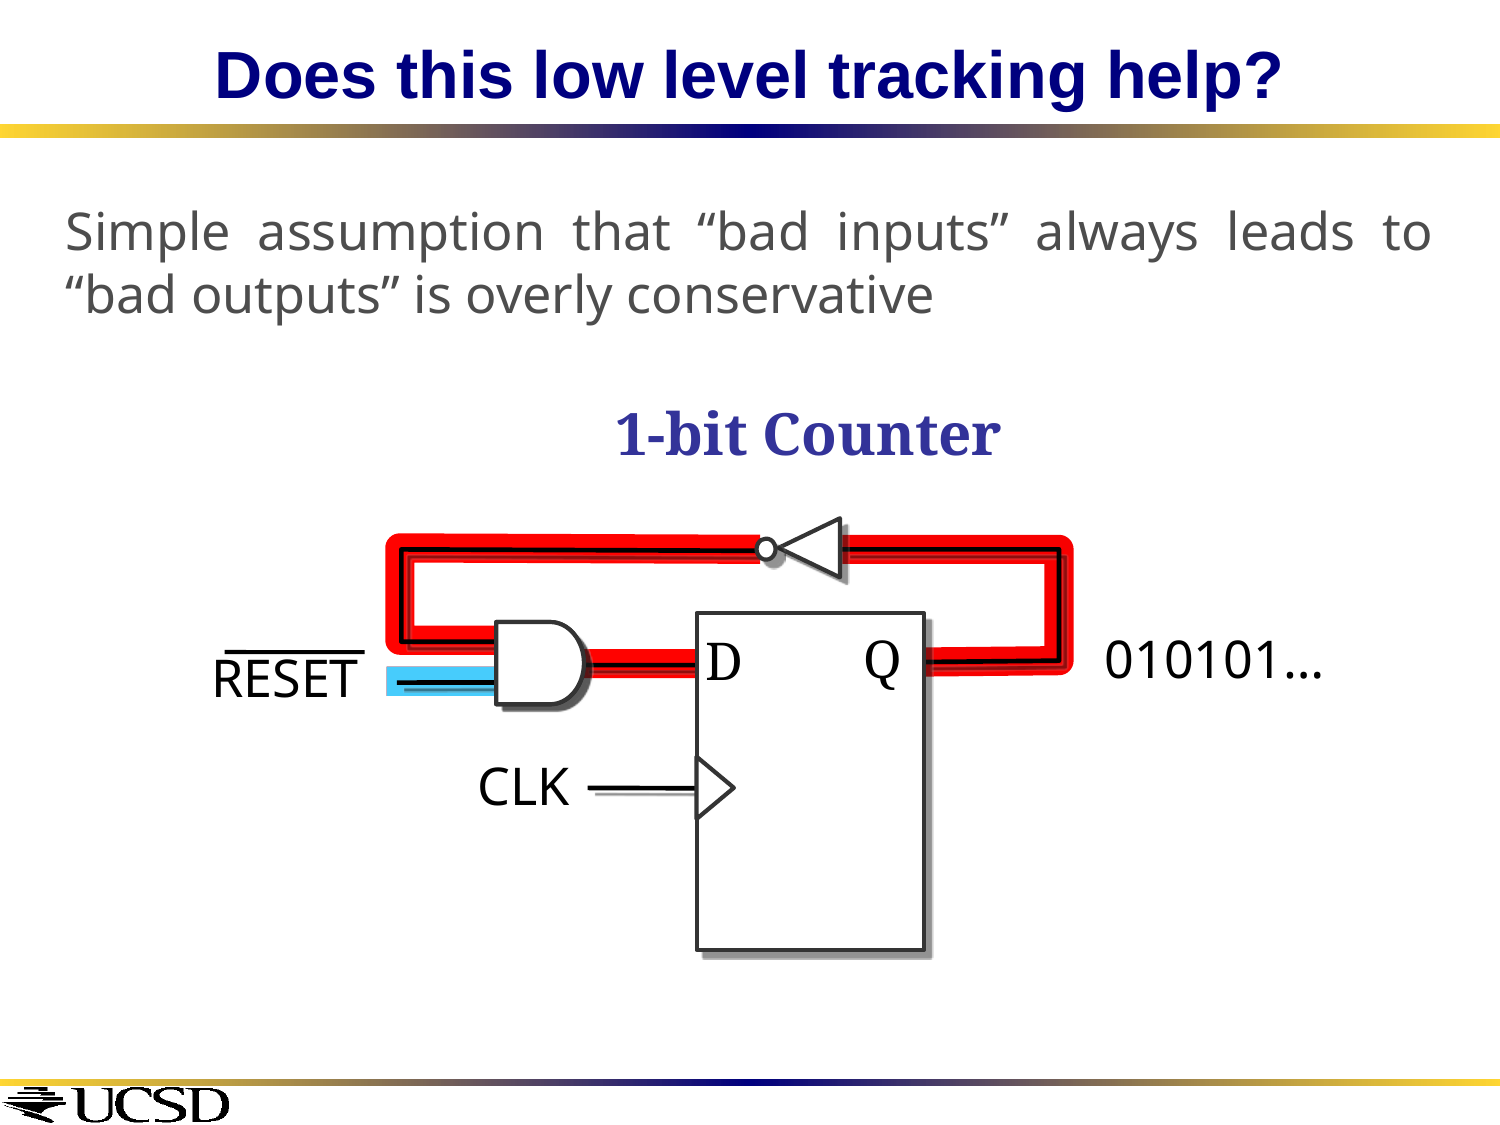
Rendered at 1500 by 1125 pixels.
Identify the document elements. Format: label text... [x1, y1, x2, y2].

text_box 010101… [1100, 626, 1330, 690]
picture [0, 1087, 229, 1123]
text_box RESET [206, 645, 364, 709]
text_box CLK [473, 753, 576, 817]
text_box 1-bit Counter [600, 389, 1018, 474]
text_box D [701, 627, 749, 691]
text_box [756, 538, 776, 560]
text_box Q [859, 626, 907, 689]
text_box [781, 518, 840, 578]
text_box [696, 613, 924, 950]
text_box [848, 549, 1060, 662]
text_box Simple assumption that “bad inputs” always leads to “bad outputs” is overly conservative [65, 187, 1434, 324]
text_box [498, 618, 582, 708]
text_box [696, 756, 734, 820]
title Does this low level tracking help? [37, 4, 1463, 120]
text_box [401, 549, 756, 642]
